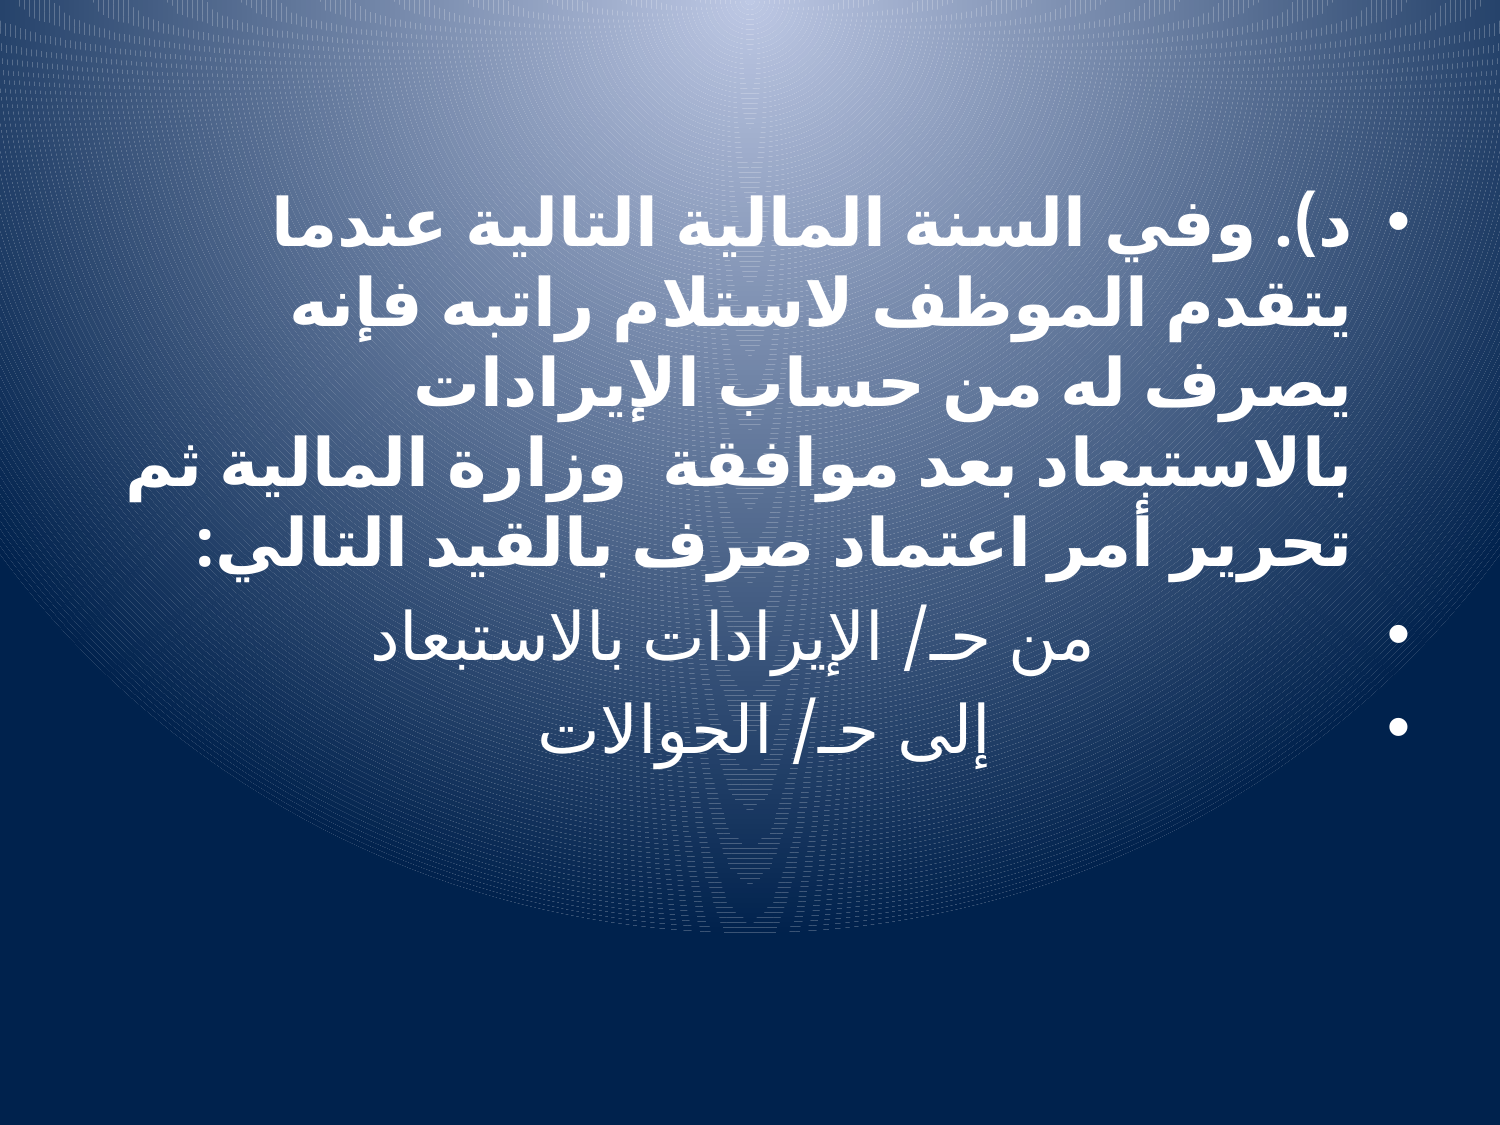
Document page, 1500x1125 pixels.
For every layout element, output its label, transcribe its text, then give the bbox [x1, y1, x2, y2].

list د). وفي السنة المالية التالية عندما يتقدم الموظف لاستلام راتبه فإنه يصرف له من حساب الإيرادات بالاستبعاد بعد موافقة وزارة المالية ثم تحرير أمر اعتماد صرف بالقيد التالي: من حـ/ الإيرادات بالاستبعاد إلى حـ/ الحوالات [75, 172, 1425, 1005]
